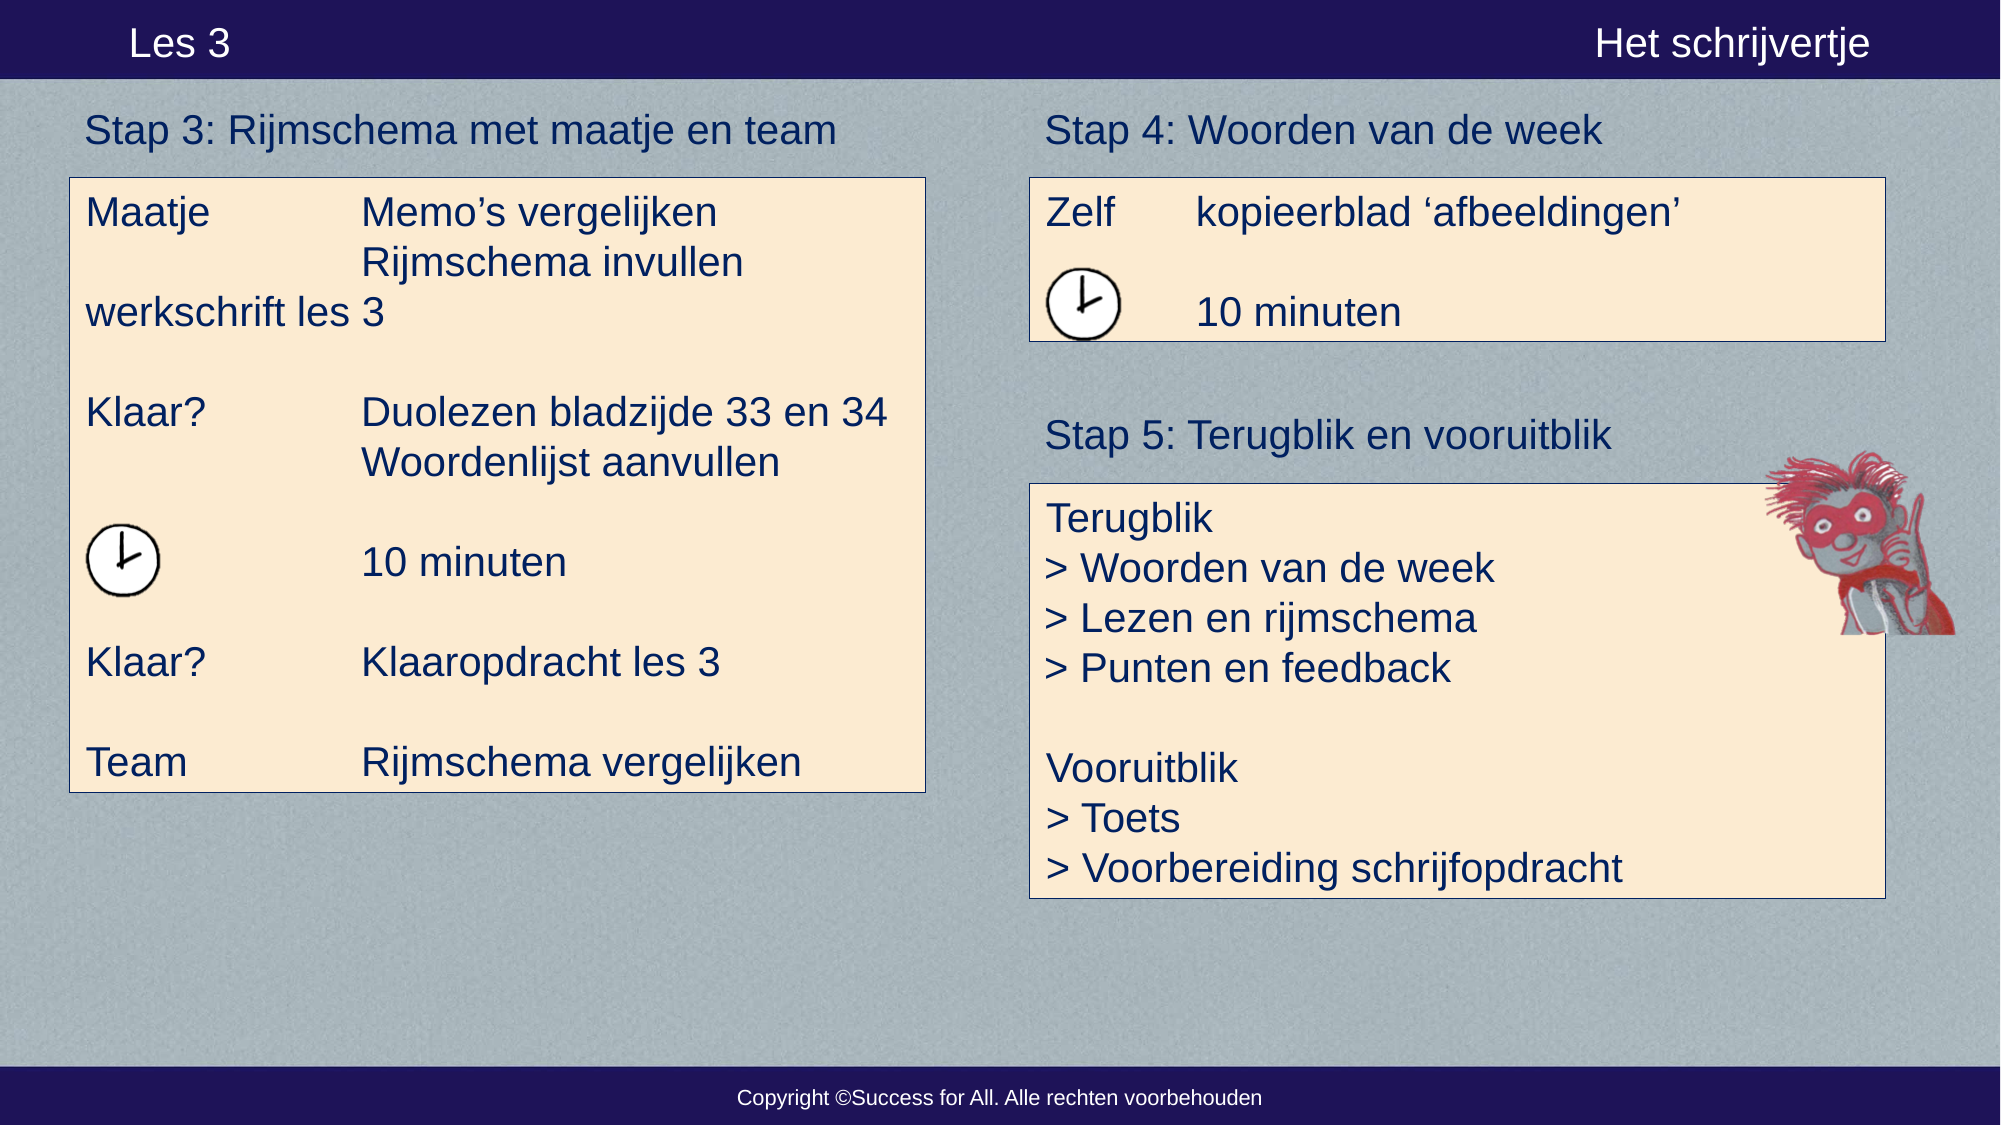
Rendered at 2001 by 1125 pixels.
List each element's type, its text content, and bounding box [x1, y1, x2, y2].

text_box Terugblik > Woorden van de week > Lezen en rijmschema > Punten en feedback Vooruitblik > Toets > Voorbereiding schrijfopdracht [1029, 483, 1886, 899]
picture [0, 0, 2001, 1125]
text_box Het schrijvertje [999, 8, 1886, 73]
text_box Maatje Memo’s vergelijken Rijmschema invullen werkschrift les 3 Klaar? Duolezen bladzijde 33 en 34 Woordenlijst aanvullen 10 minuten Klaar? Klaaropdracht les 3 Team Rijmschema vergelijken [69, 177, 926, 793]
text_box Stap 5: Terugblik en vooruitblik [1029, 400, 1822, 465]
text_box Zelf kopieerblad ‘afbeeldingen’ 10 minuten [1029, 177, 1886, 342]
text_box Copyright ©Success for All. Alle rechten voorbehouden [0, 1076, 2000, 1125]
text_box Les 3 [114, 8, 354, 73]
text_box Stap 4: Woorden van de week [1029, 95, 1822, 161]
text_box Stap 3: Rijmschema met maatje en team [69, 95, 862, 161]
